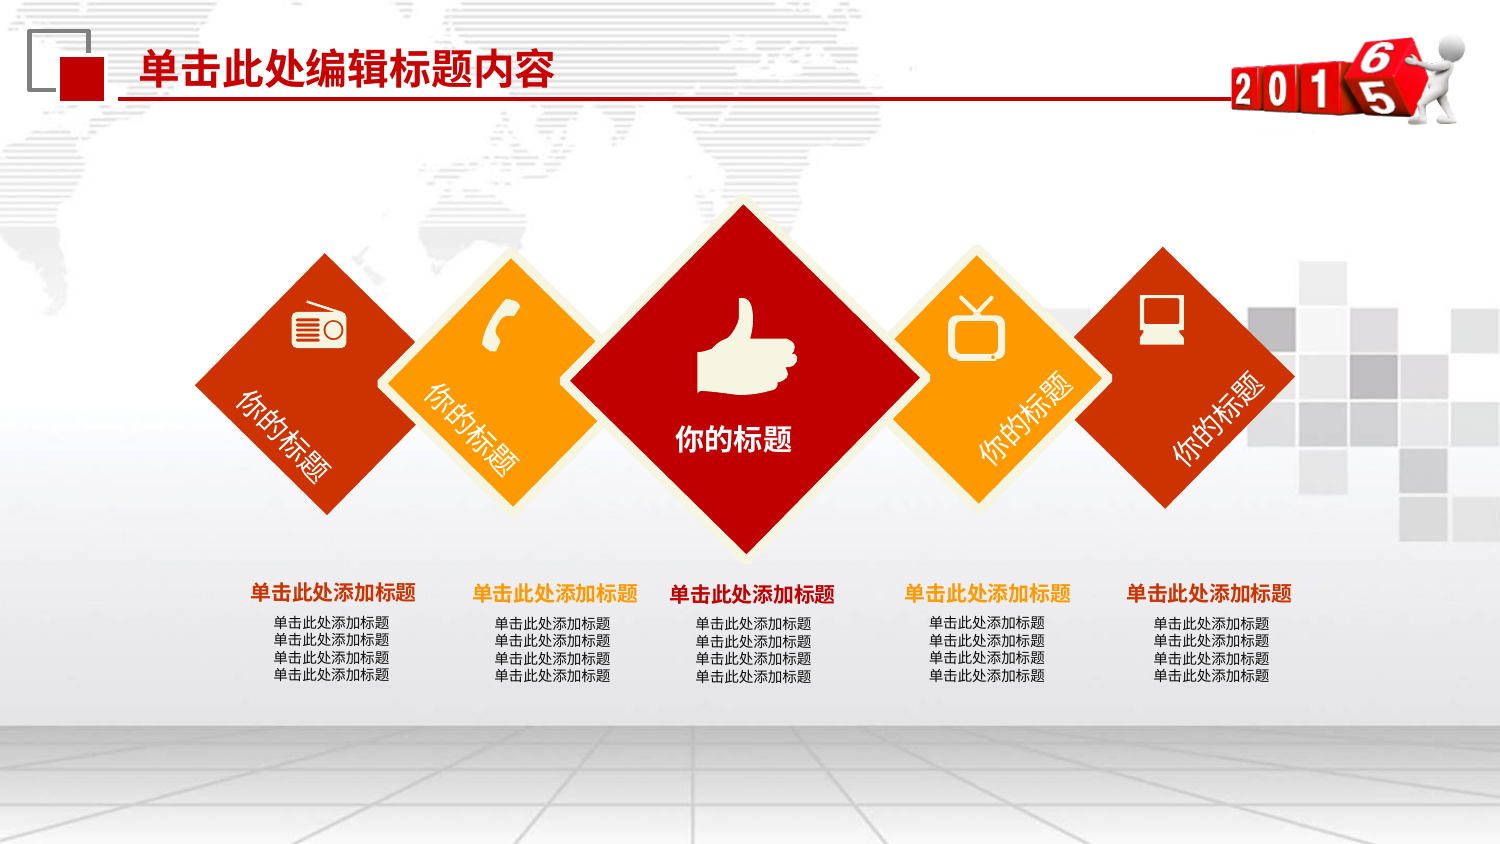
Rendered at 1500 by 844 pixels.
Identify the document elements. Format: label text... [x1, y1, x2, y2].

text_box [616, 250, 874, 509]
text_box 单击此处编辑标题内容 [123, 35, 1093, 94]
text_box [1106, 573, 1313, 694]
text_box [441, 573, 672, 694]
picture [0, 0, 1500, 844]
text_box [673, 573, 856, 694]
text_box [885, 286, 1133, 473]
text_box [418, 289, 605, 537]
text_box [232, 291, 419, 544]
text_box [227, 572, 440, 693]
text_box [1070, 284, 1257, 499]
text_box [29, 30, 107, 104]
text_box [882, 572, 1094, 693]
